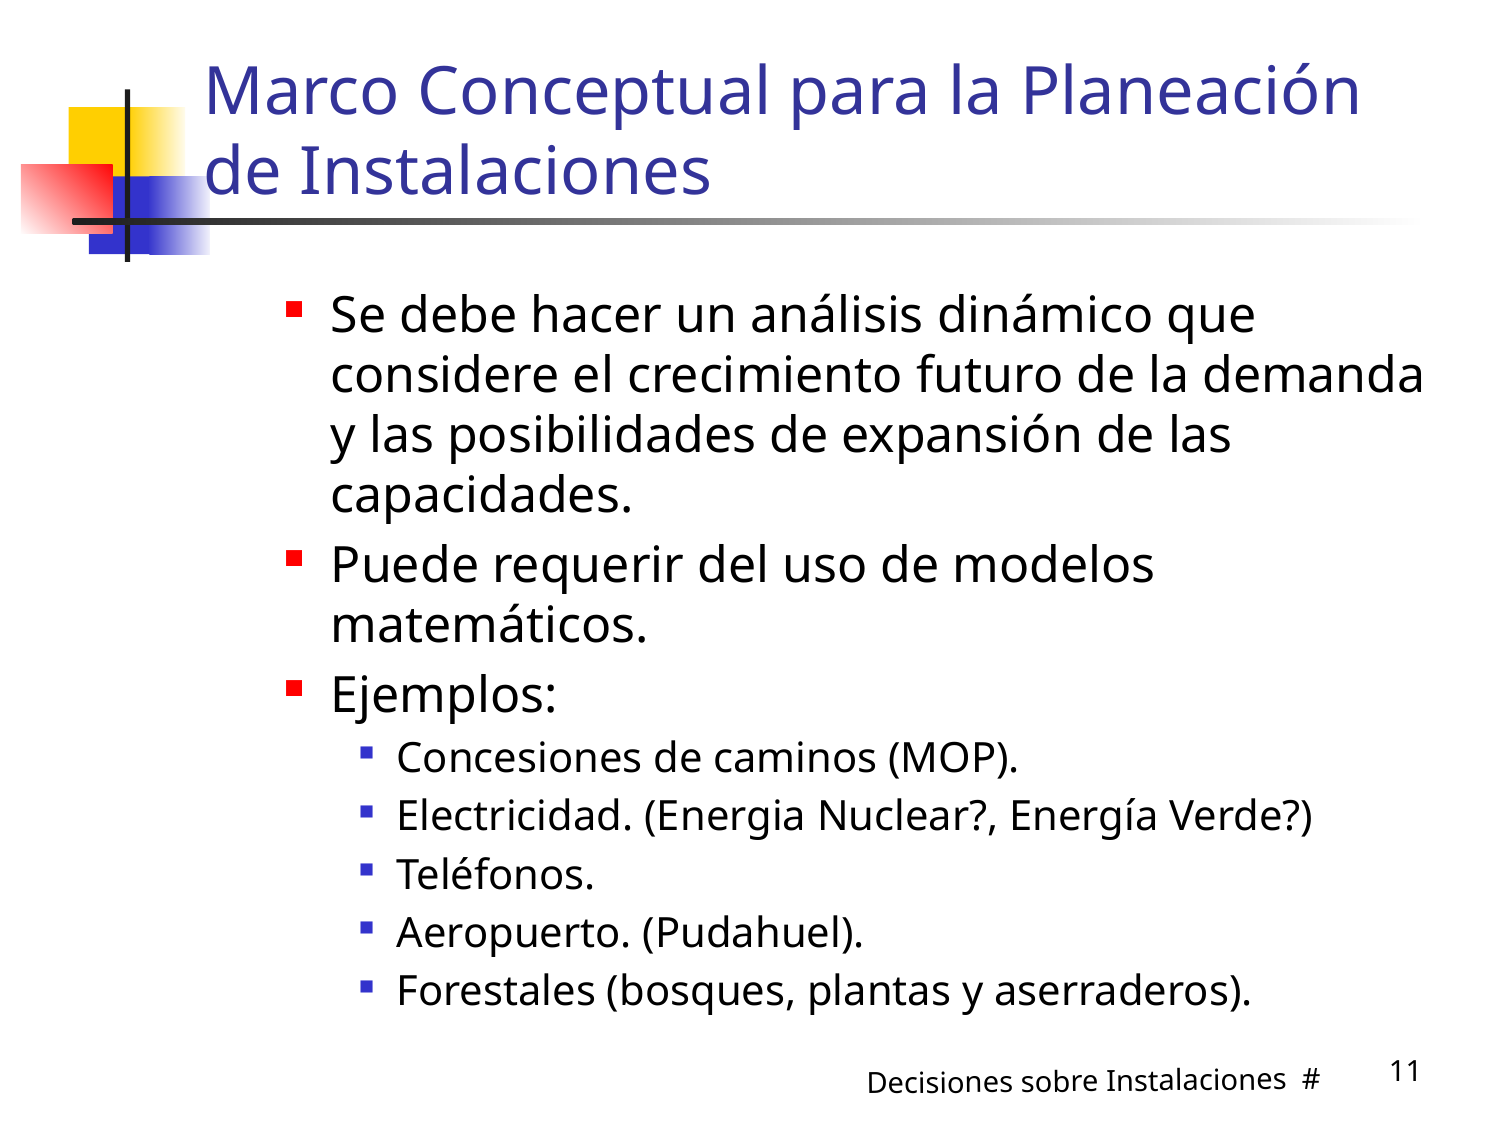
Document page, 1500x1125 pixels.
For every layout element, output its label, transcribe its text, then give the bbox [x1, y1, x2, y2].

list Se debe hacer un análisis dinámico que considere el crecimiento futuro de la demanda y las posibilidades de expansión de las capacidades. Puede requerir del uso de modelos matemáticos. Ejemplos: Concesiones de caminos (MOP). Electricidad. (Energia Nuclear?, Energía Verde?) Teléfonos. Aeropuerto. (Pudahuel). Forestales (bosques, plantas y aserraderos). [193, 274, 1470, 1007]
slide_number 11 [1124, 1024, 1438, 1101]
title Marco Conceptual para la Planeación de Instalaciones [188, 27, 1468, 216]
footer Decisiones sobre Instalaciones # [773, 1028, 1414, 1110]
